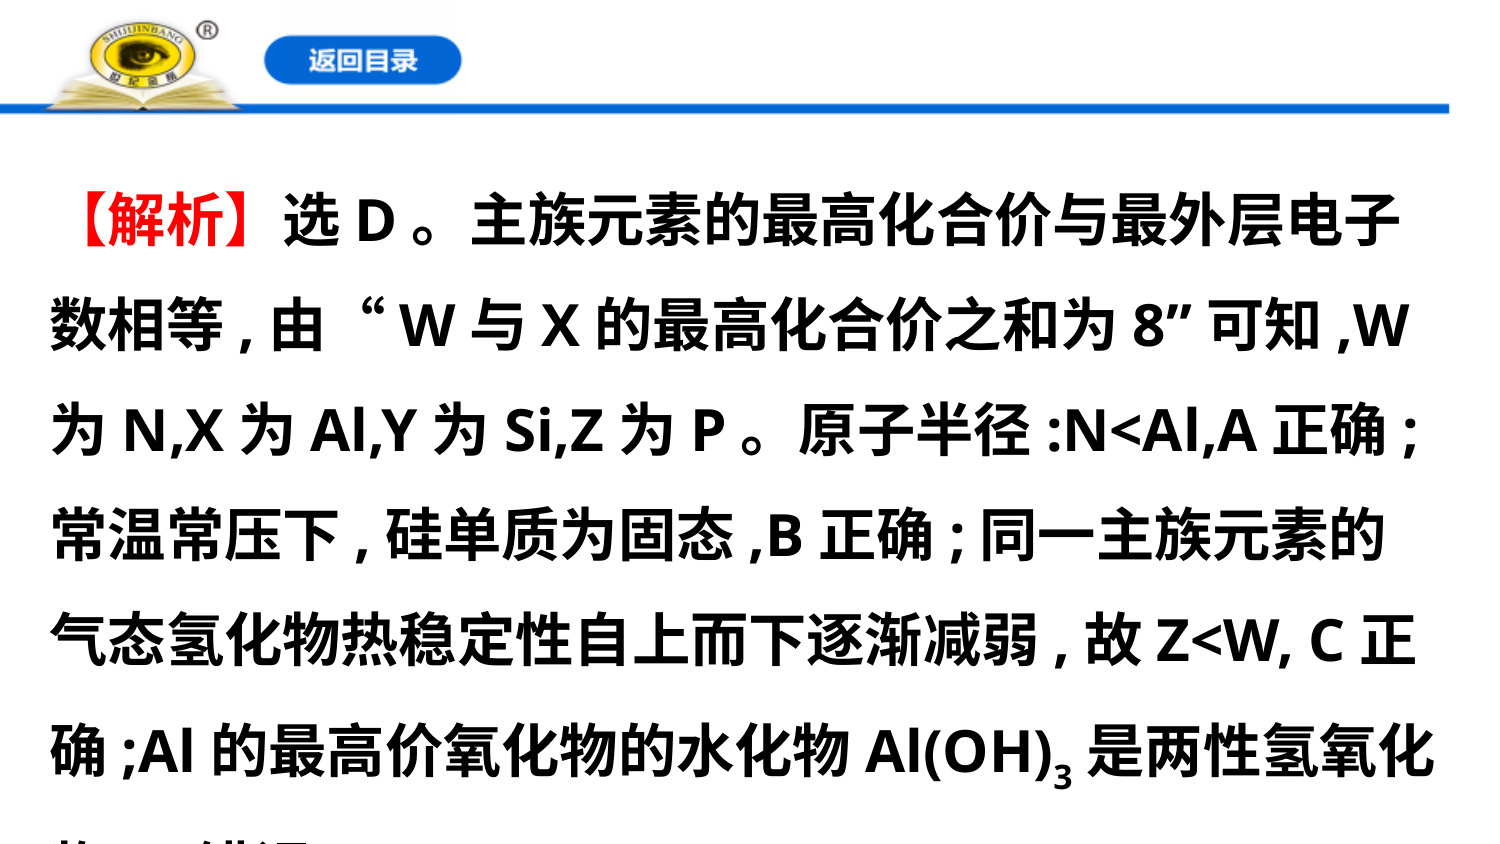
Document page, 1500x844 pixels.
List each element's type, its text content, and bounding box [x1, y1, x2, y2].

text_box 【解析】选D。主族元素的最高化合价与最外层电子数相等,由“W与X的最高化合价之和为8”可知,W为N,X为Al,Y为Si,Z为P。原子半径:N<Al,A正确;常温常压下,硅单质为固态,B正确;同一主族元素的气态氢化物热稳定性自上而下逐渐减弱,故Z<W, C正确;Al的最高价氧化物的水化物Al(OH)3是两性氢氧化物,D错误。 [34, 140, 1460, 844]
picture [0, 0, 1500, 844]
